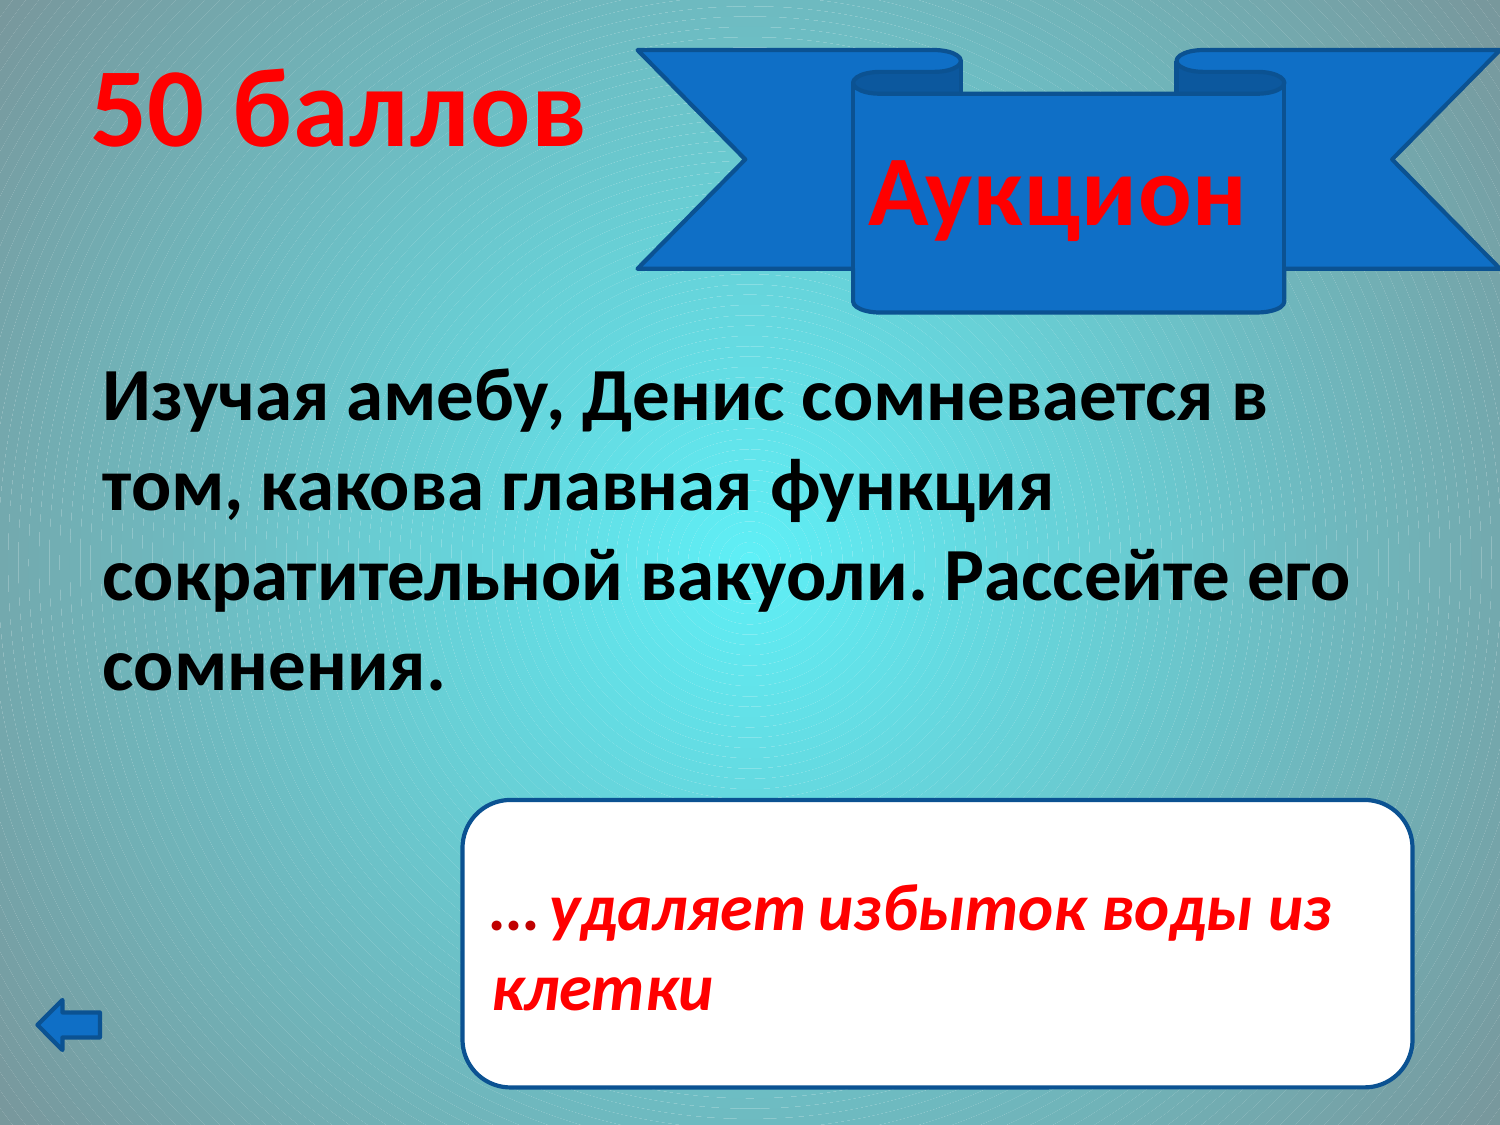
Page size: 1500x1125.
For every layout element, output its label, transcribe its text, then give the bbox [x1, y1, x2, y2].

title 50 баллов [75, 75, 632, 263]
list Изучая амебу, Денис сомневается в том, какова главная функция сократительной вакуоли. Рассейте его сомнения. [87, 337, 1438, 750]
text_box … удаляет избыток воды из клетки [460, 797, 1415, 1090]
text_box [637, 49, 1500, 313]
text_box [35, 998, 103, 1052]
